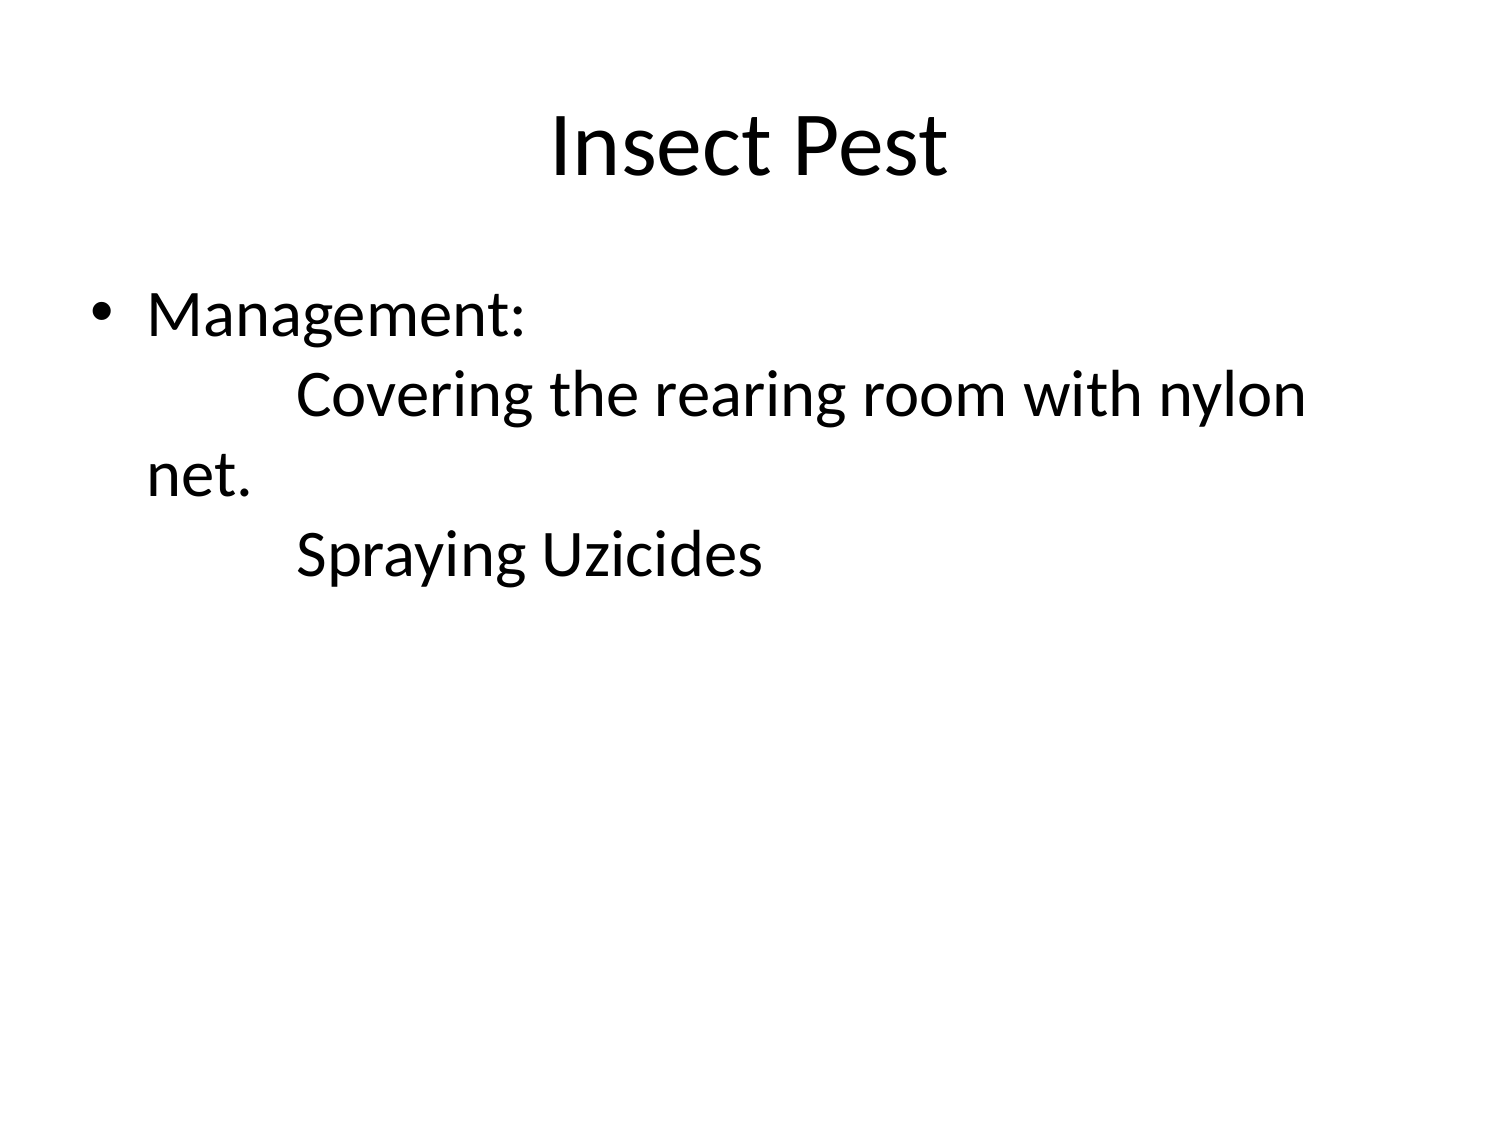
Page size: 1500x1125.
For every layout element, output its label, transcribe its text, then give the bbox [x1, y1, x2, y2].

list Management: Covering the rearing room with nylon net. Spraying Uzicides [75, 262, 1425, 1005]
title Insect Pest [75, 45, 1425, 233]
